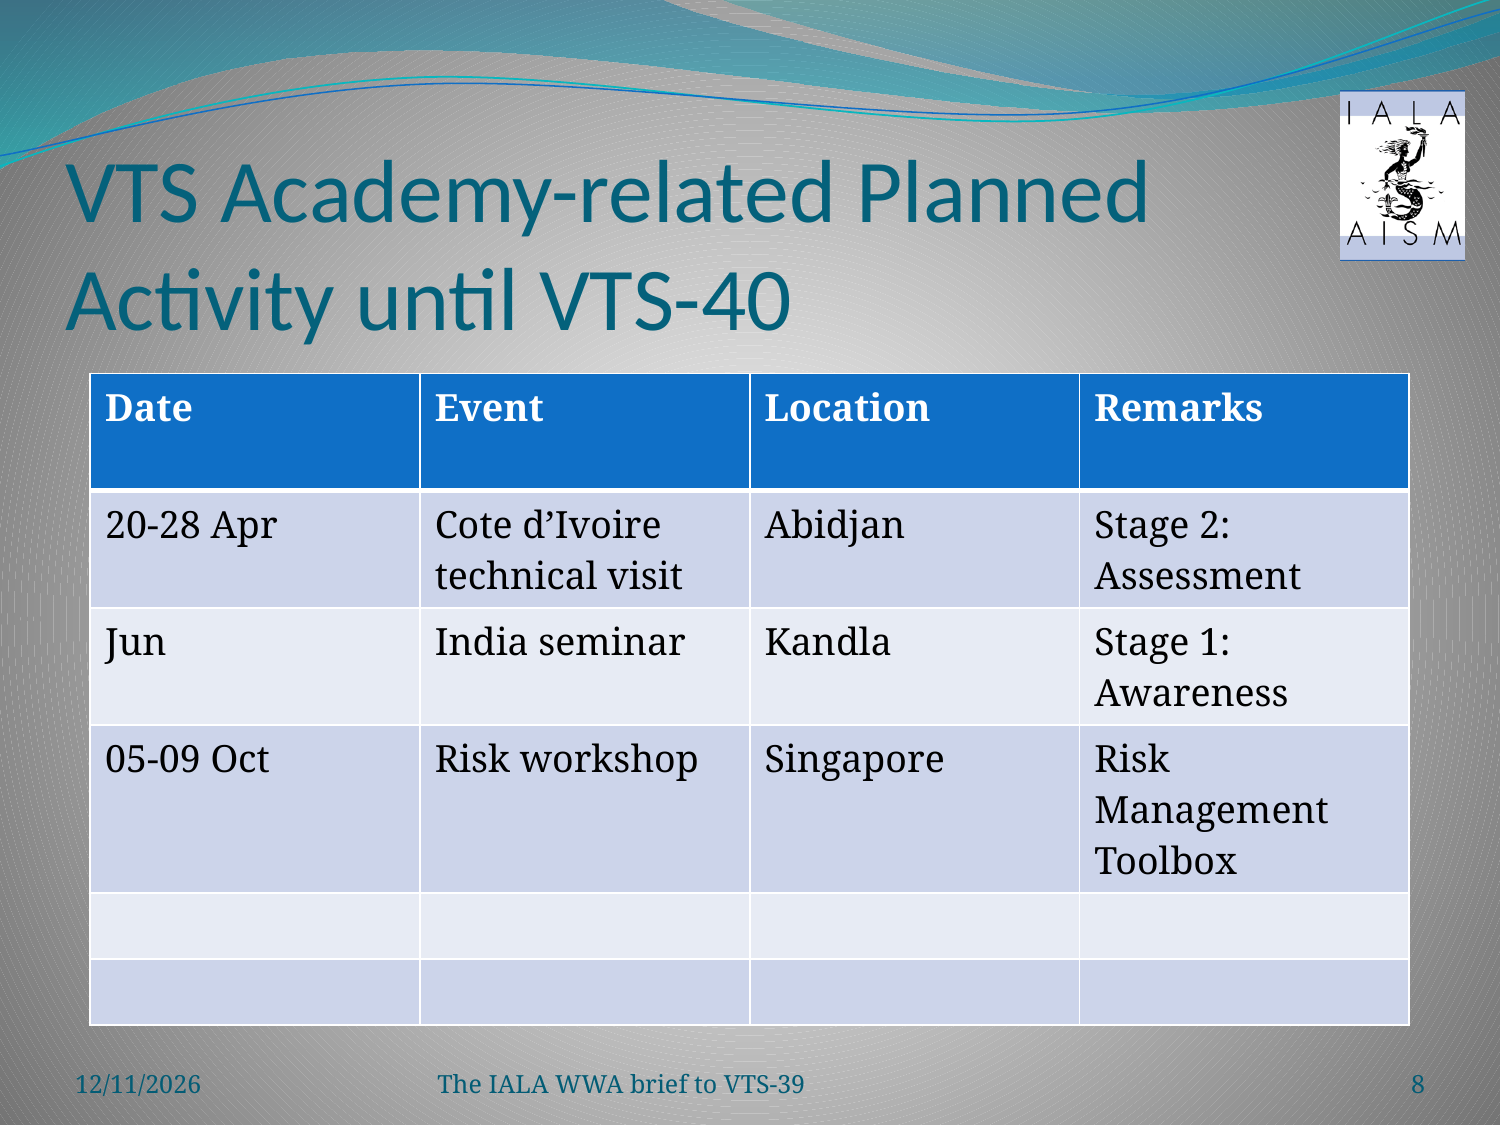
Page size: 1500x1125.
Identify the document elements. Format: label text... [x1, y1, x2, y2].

table_cell [91, 960, 419, 1024]
table_cell Kandla [751, 609, 1079, 724]
table_cell [751, 960, 1079, 1024]
table_cell India seminar [421, 609, 749, 724]
slide_number 8 [1299, 1042, 1425, 1103]
table_cell [421, 960, 749, 1024]
table_cell 20-28 Apr [91, 493, 419, 607]
table_cell Risk workshop [421, 726, 749, 892]
table_cell Cote d’Ivoire technical visit [421, 493, 749, 607]
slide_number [75, 1042, 425, 1103]
table_cell [1080, 894, 1408, 958]
table_cell Stage 2: Assessment [1080, 493, 1408, 607]
table_cell [91, 894, 419, 958]
table_header Remarks [1080, 374, 1408, 488]
table_cell 05-09 Oct [91, 726, 419, 892]
footer The IALA WWA brief to VTS-39 [437, 1042, 988, 1103]
table_cell Risk Management Toolbox [1080, 726, 1408, 892]
table_header Date [91, 374, 419, 488]
table_header Location [751, 374, 1079, 488]
table_cell [421, 894, 749, 958]
table_cell [1080, 960, 1408, 1024]
title VTS Academy-related Planned Activity until VTS-40 [64, 125, 1415, 349]
table_cell Jun [91, 609, 419, 724]
picture [1340, 90, 1465, 261]
table_cell Singapore [751, 726, 1079, 892]
table_header Event [421, 374, 749, 488]
table_cell Stage 1: Awareness [1080, 609, 1408, 724]
table_cell [751, 894, 1079, 958]
table_cell Abidjan [751, 493, 1079, 607]
